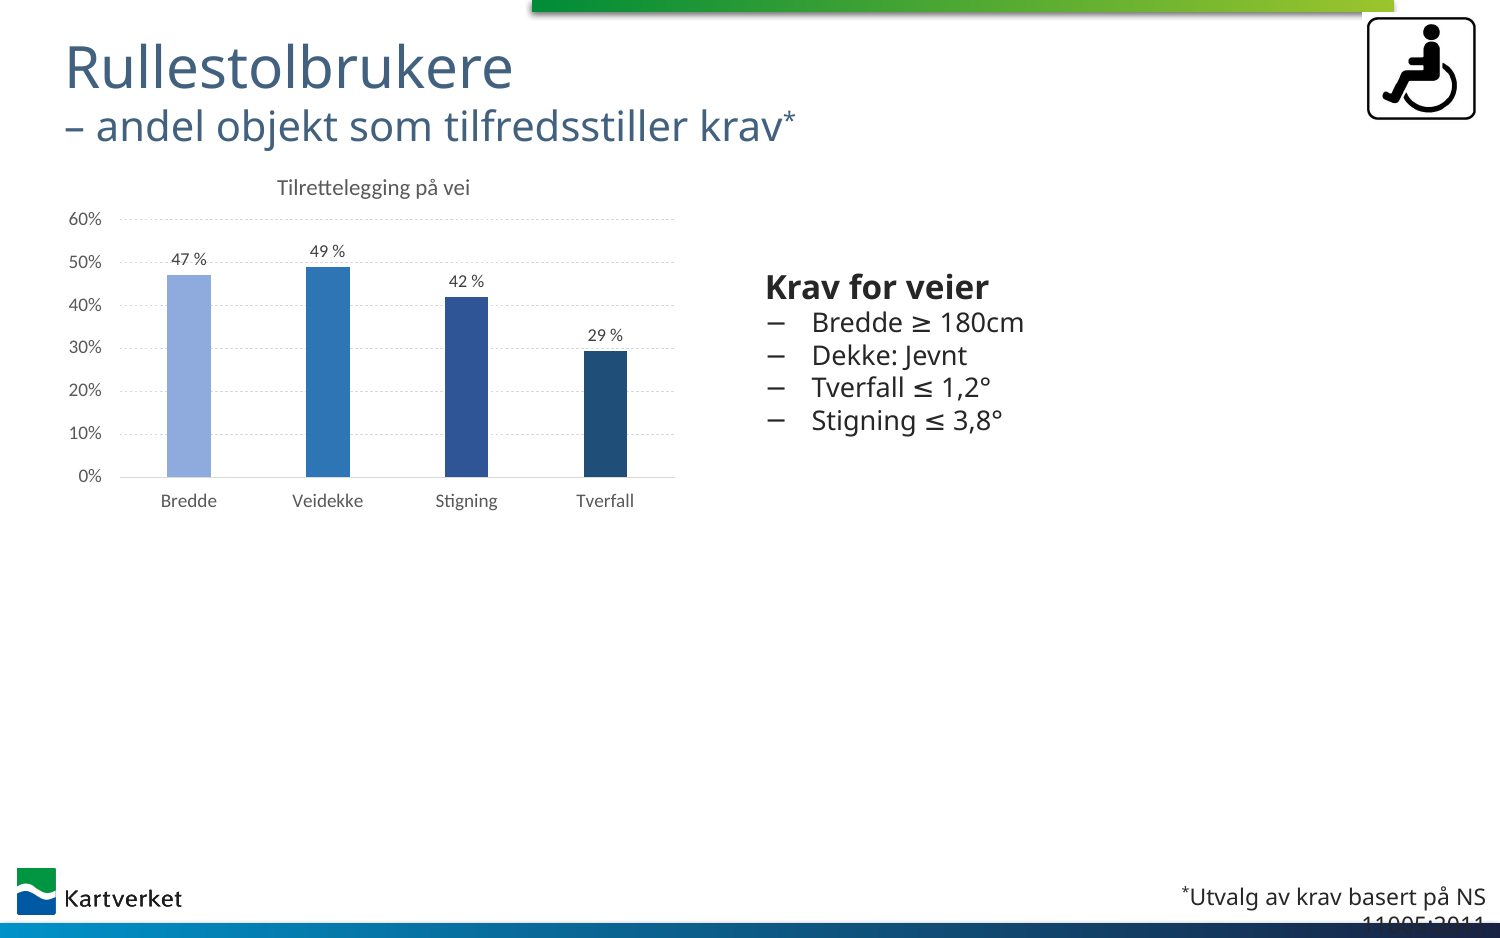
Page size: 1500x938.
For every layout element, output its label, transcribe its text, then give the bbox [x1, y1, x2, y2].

picture [1362, 12, 1481, 126]
picture [62, 166, 686, 519]
text_box *Utvalg av krav basert på NS 11005:2011 [1068, 873, 1500, 938]
text_box Krav for veier Bredde ≥ 180cm Dekke: Jevnt Tverfall ≤ 1,2° Stigning ≤ 3,8° [750, 258, 1234, 444]
text_box Rullestolbrukere – andel objekt som tilfredsstiller krav* [49, 25, 1431, 158]
